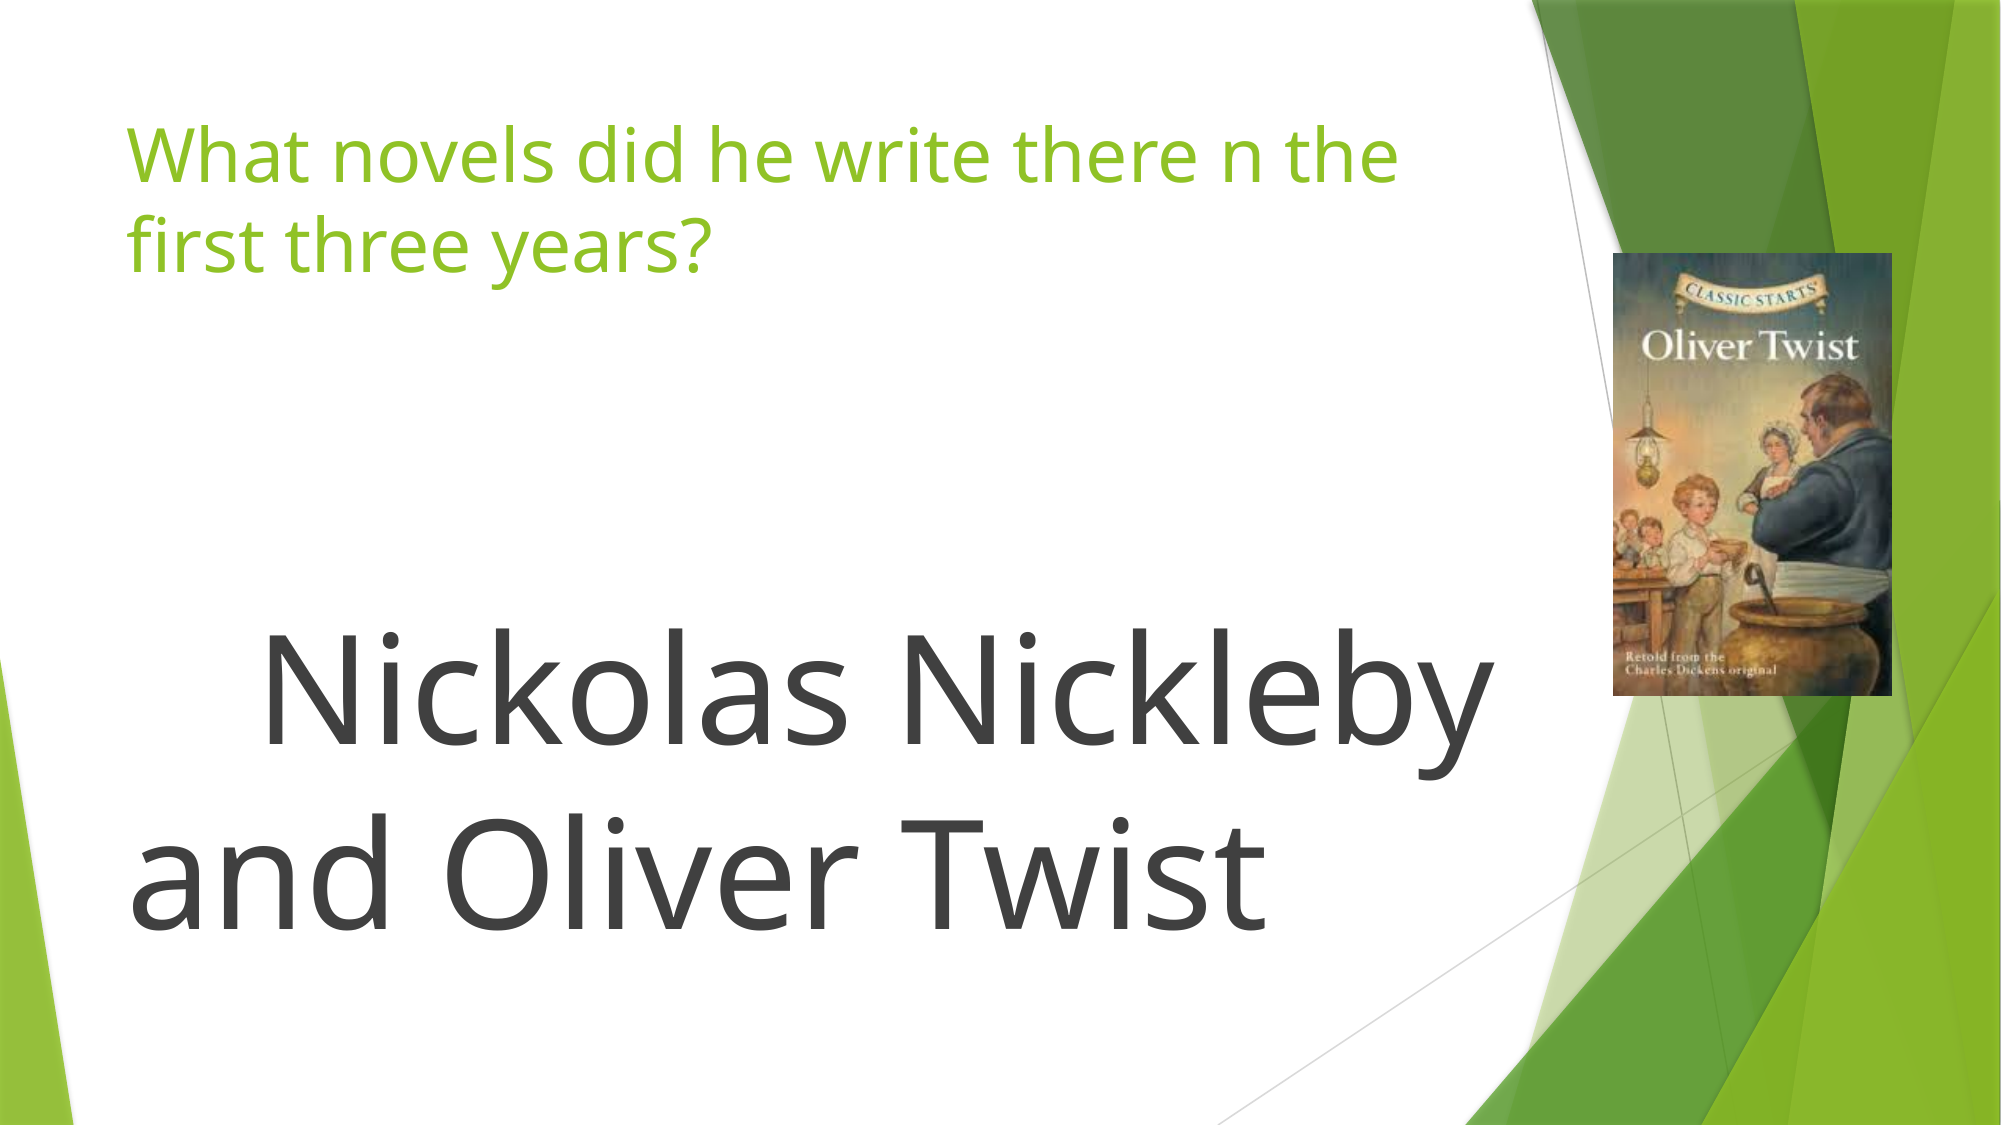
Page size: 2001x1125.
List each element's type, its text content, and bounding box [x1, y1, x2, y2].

picture [1612, 253, 1892, 697]
title What novels did he write there n the first three years? [111, 99, 1522, 317]
list Nickolas Nickleby and Oliver Twist [111, 354, 1522, 992]
